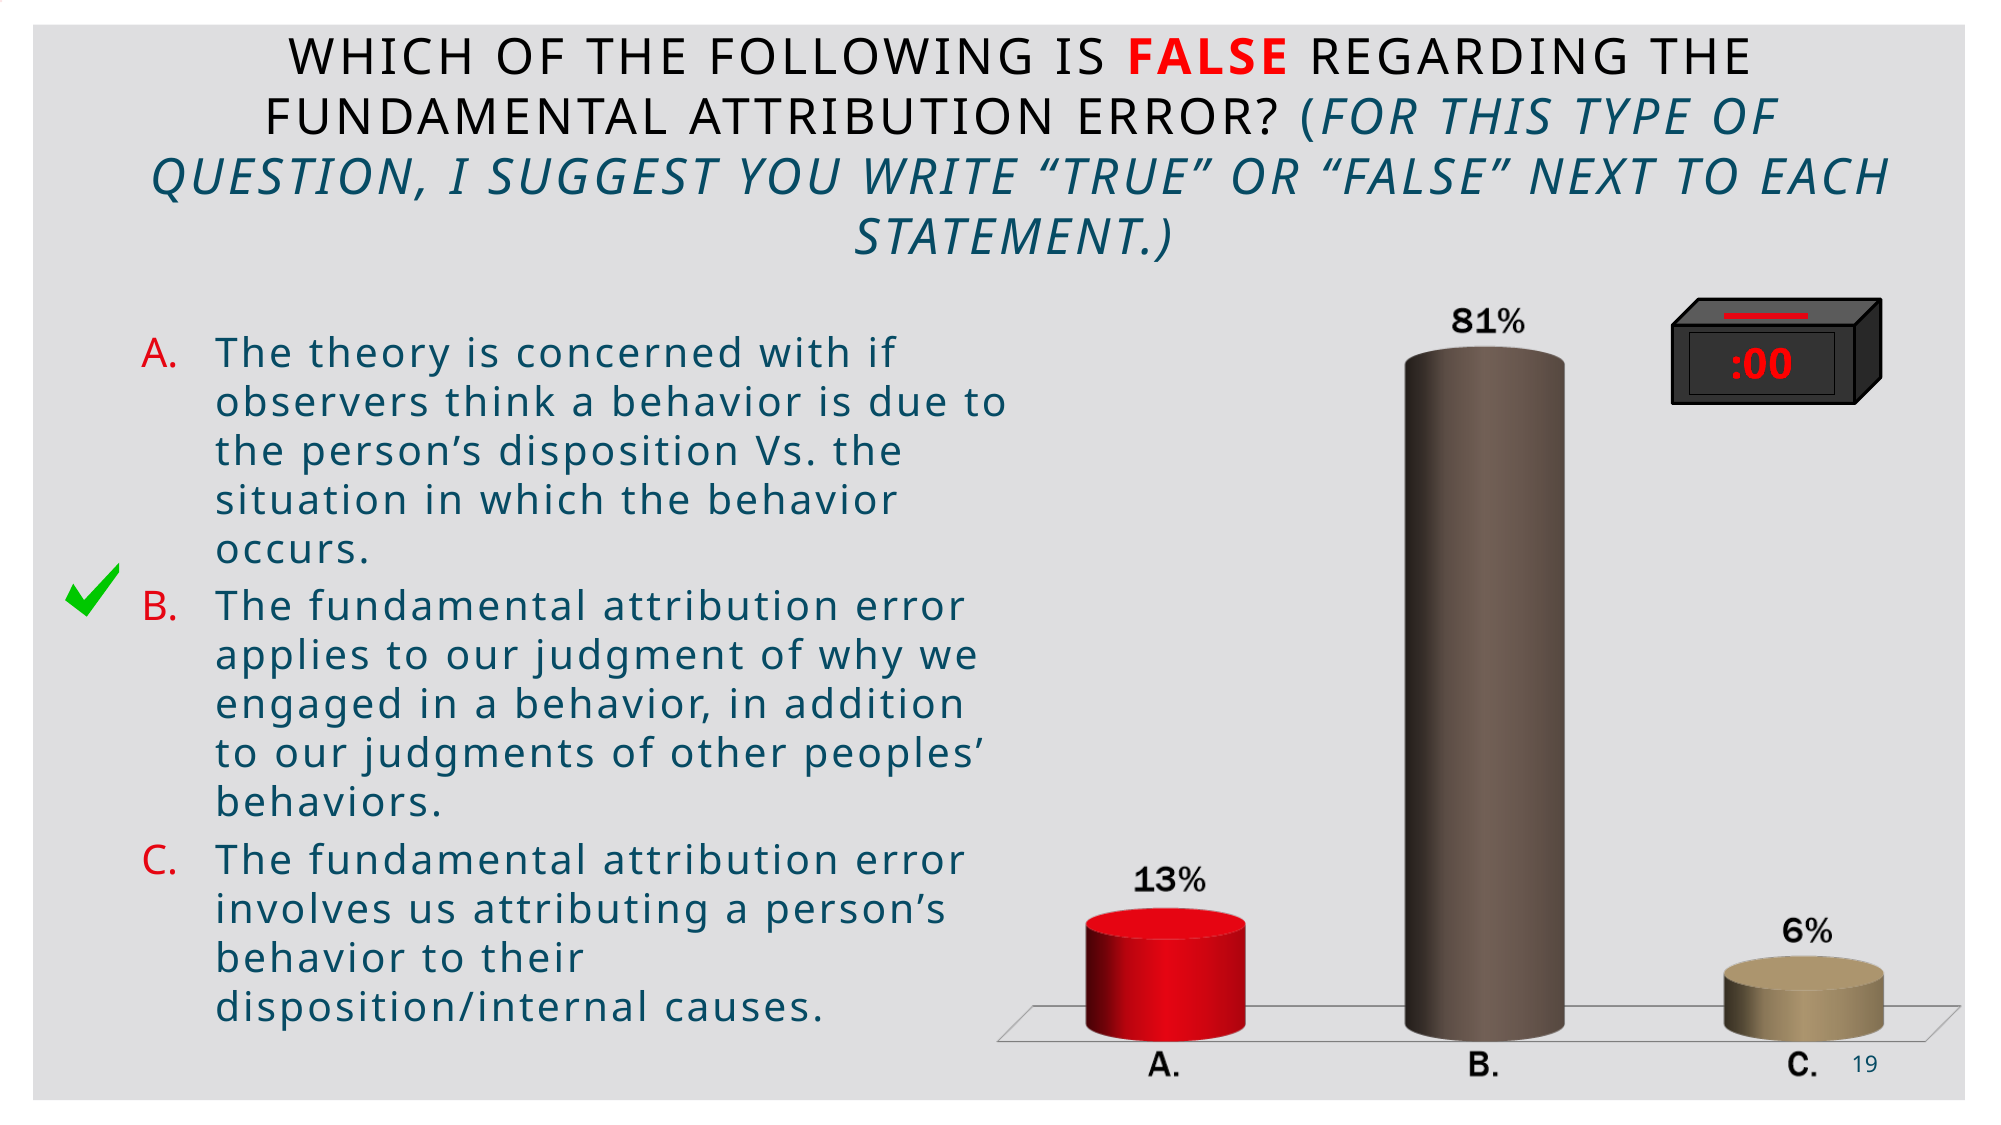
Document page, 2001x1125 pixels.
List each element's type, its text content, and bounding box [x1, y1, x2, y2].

title Which of the following is FALSE regarding the fundamental attribution error? (for this type of question, I suggest you write “True” or “False” next to each statement.) [115, 58, 1929, 232]
text_box [63, 561, 121, 619]
slide_number 19 [1800, 1041, 1930, 1089]
list The theory is concerned with if observers think a behavior is due to the person’s disposition Vs. the situation in which the behavior occurs. The fundamental attribution error applies to our judgment of why we engaged in a behavior, in addition to our judgments of other peoples’ behaviors. The fundamental attribution error involves us attributing a person’s behavior to their disposition/internal causes. [119, 319, 1036, 1043]
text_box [1672, 298, 1881, 404]
text_box [977, 302, 1980, 1089]
